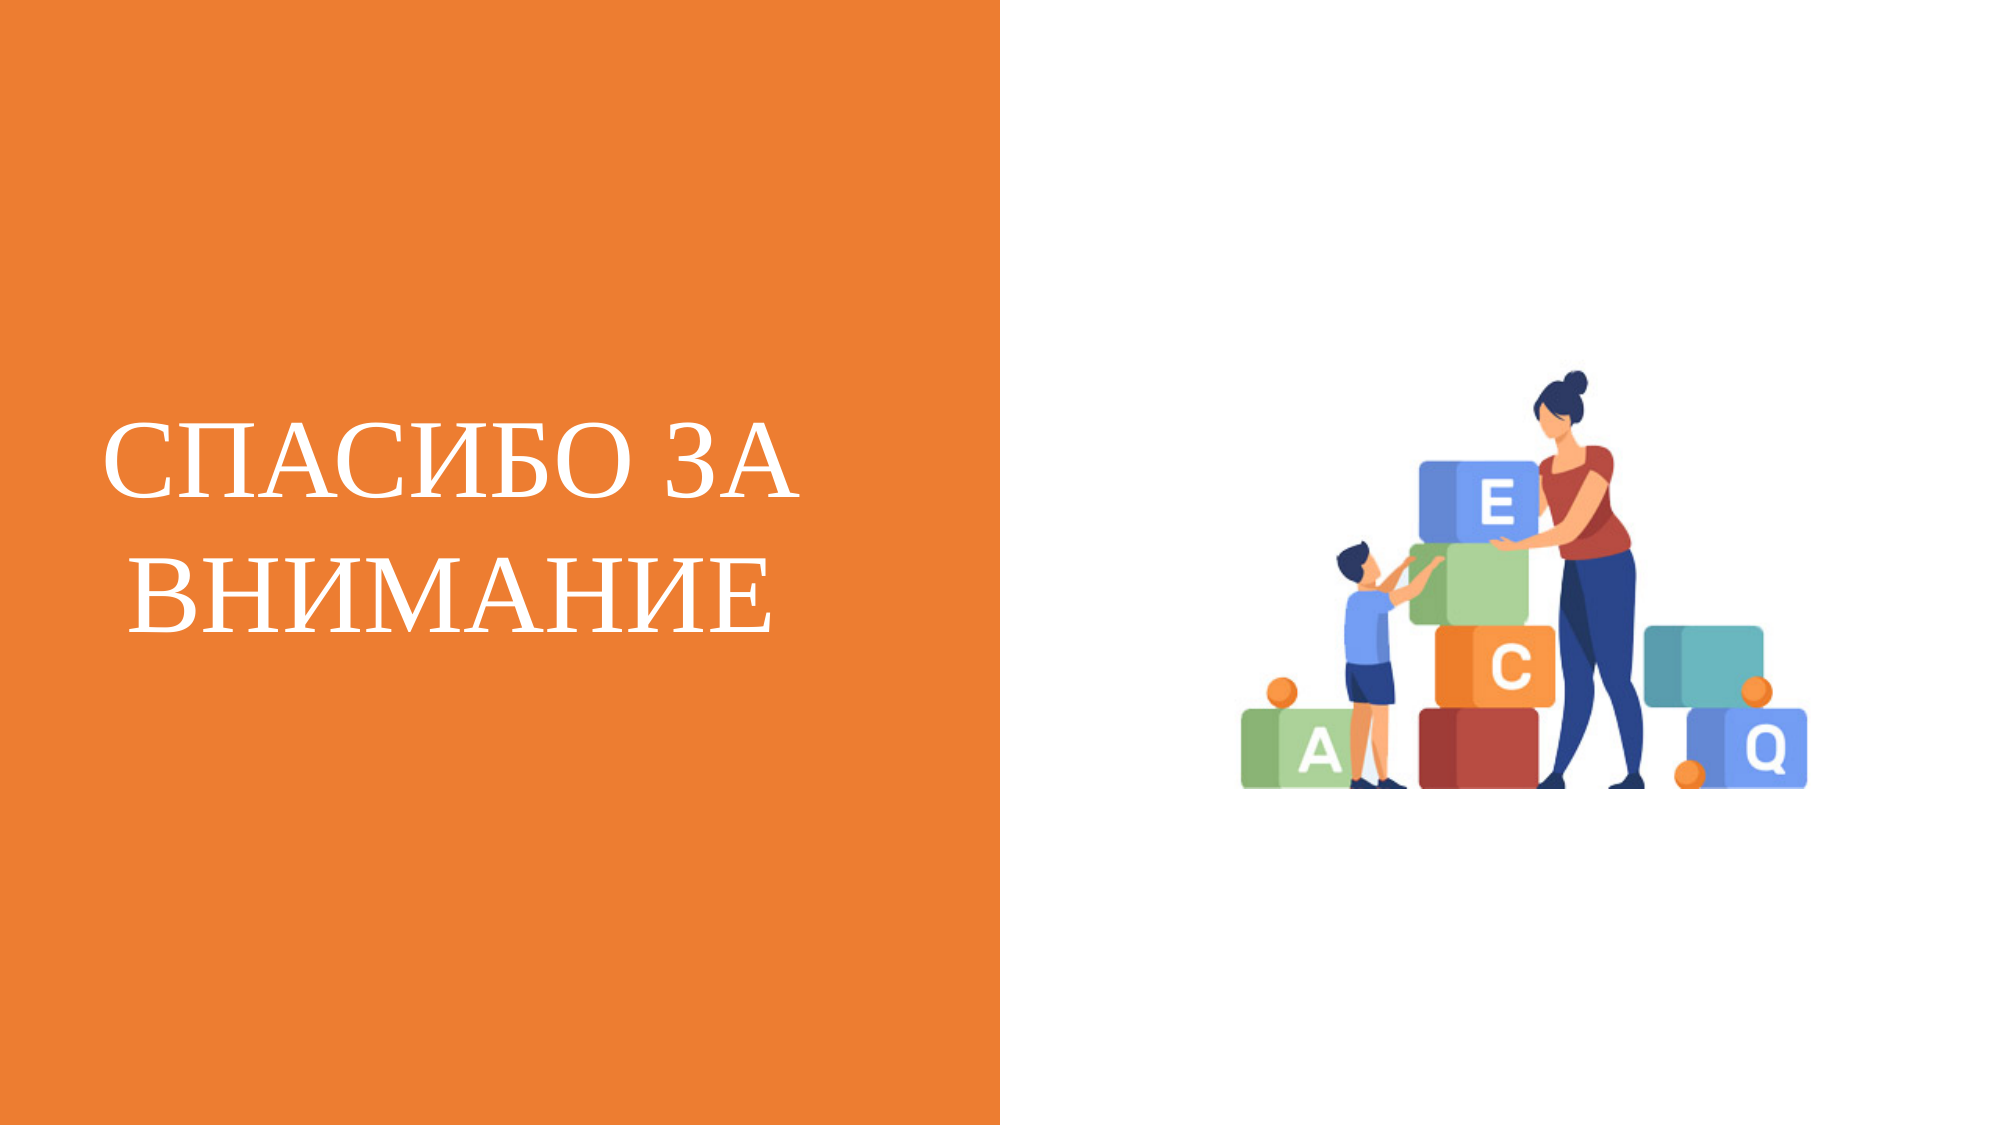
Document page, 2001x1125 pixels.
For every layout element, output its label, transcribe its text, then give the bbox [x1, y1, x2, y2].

picture [1160, 335, 1920, 790]
text_box СПАСИБО ЗА ВНИМАНИЕ [62, 377, 840, 663]
